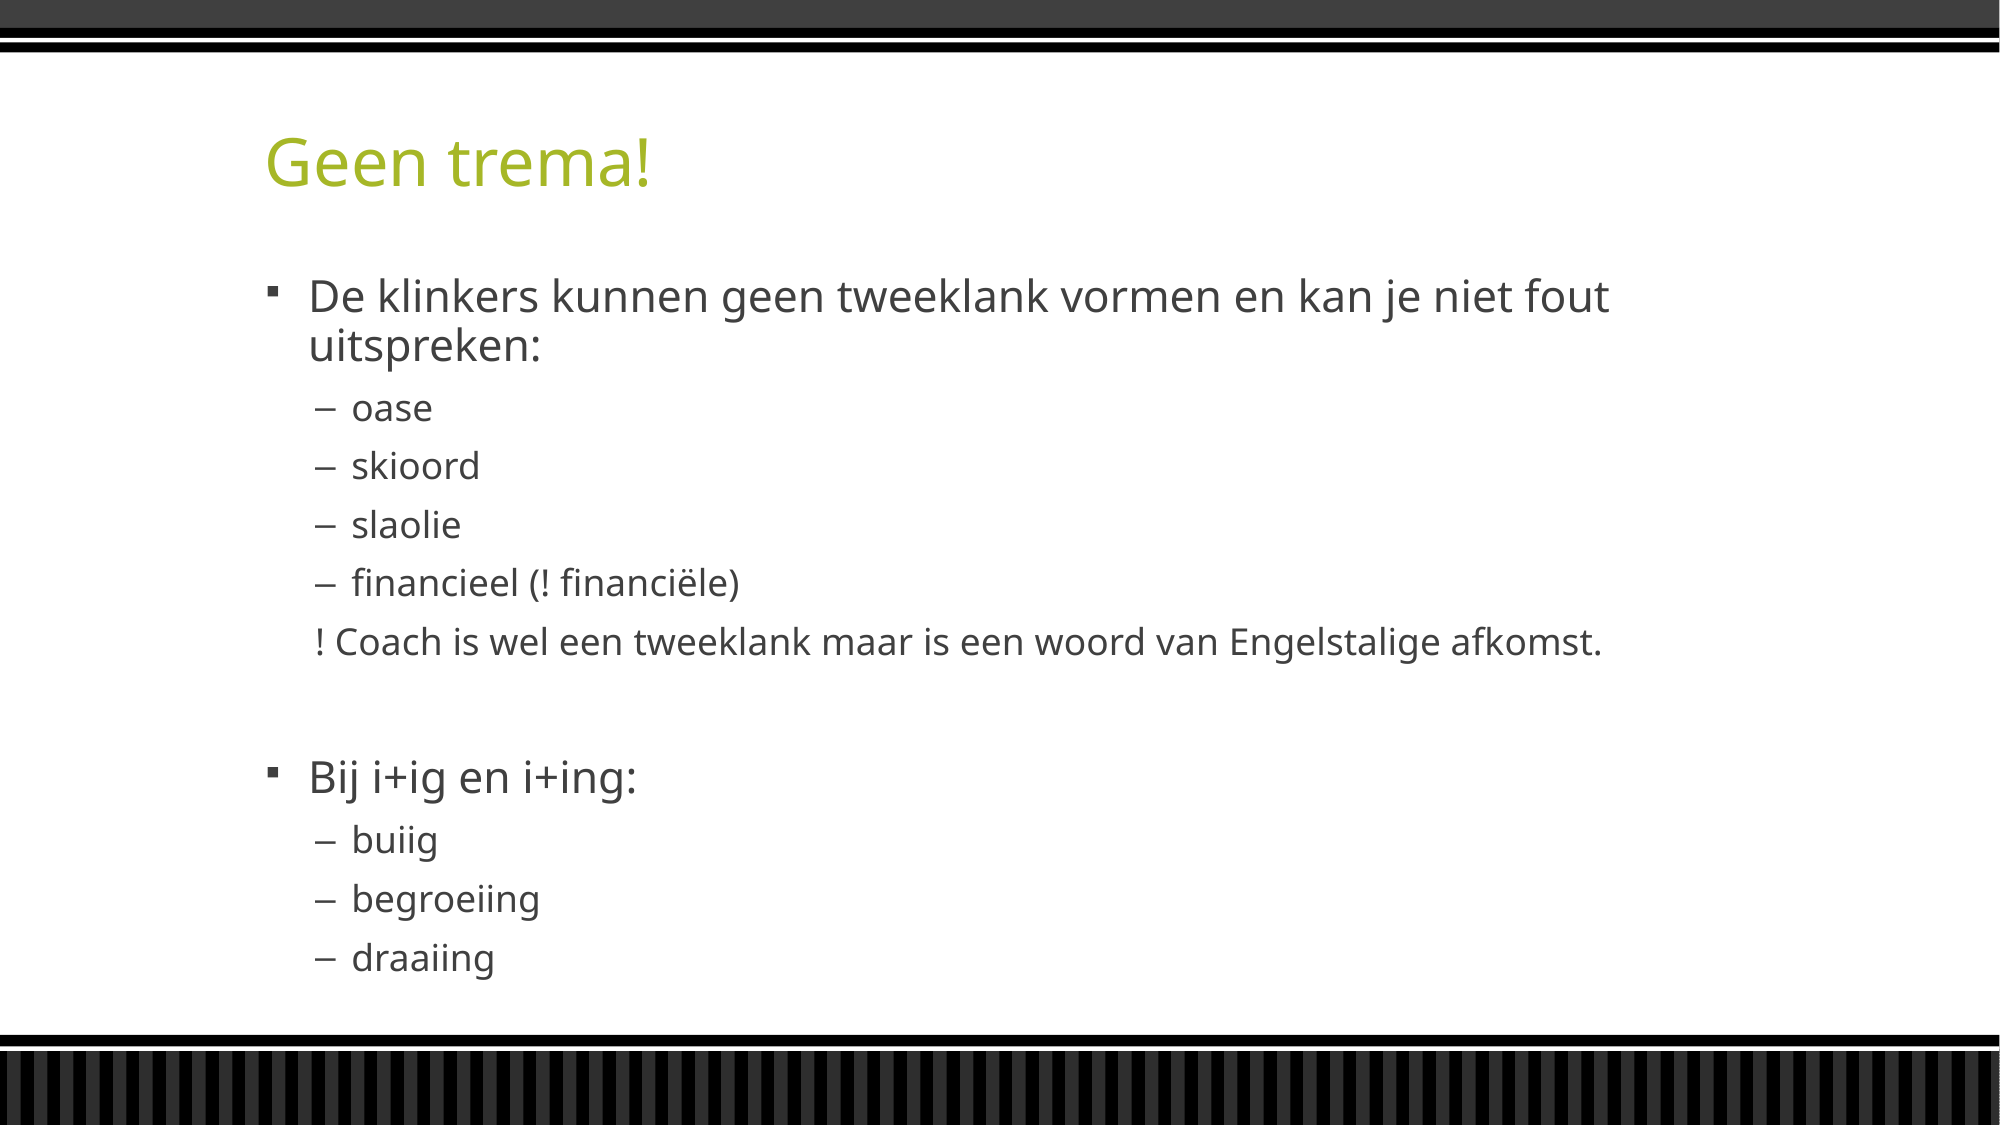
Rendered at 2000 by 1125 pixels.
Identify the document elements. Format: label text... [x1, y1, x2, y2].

list De klinkers kunnen geen tweeklank vormen en kan je niet fout uitspreken: oase skioord slaolie financieel (! financiële) ! Coach is wel een tweeklank maar is een woord van Engelstalige afkomst. Bij i+ig en i+ing: buiig begroeiing draaiing [249, 267, 1750, 988]
title Geen trema! [249, 99, 1750, 209]
